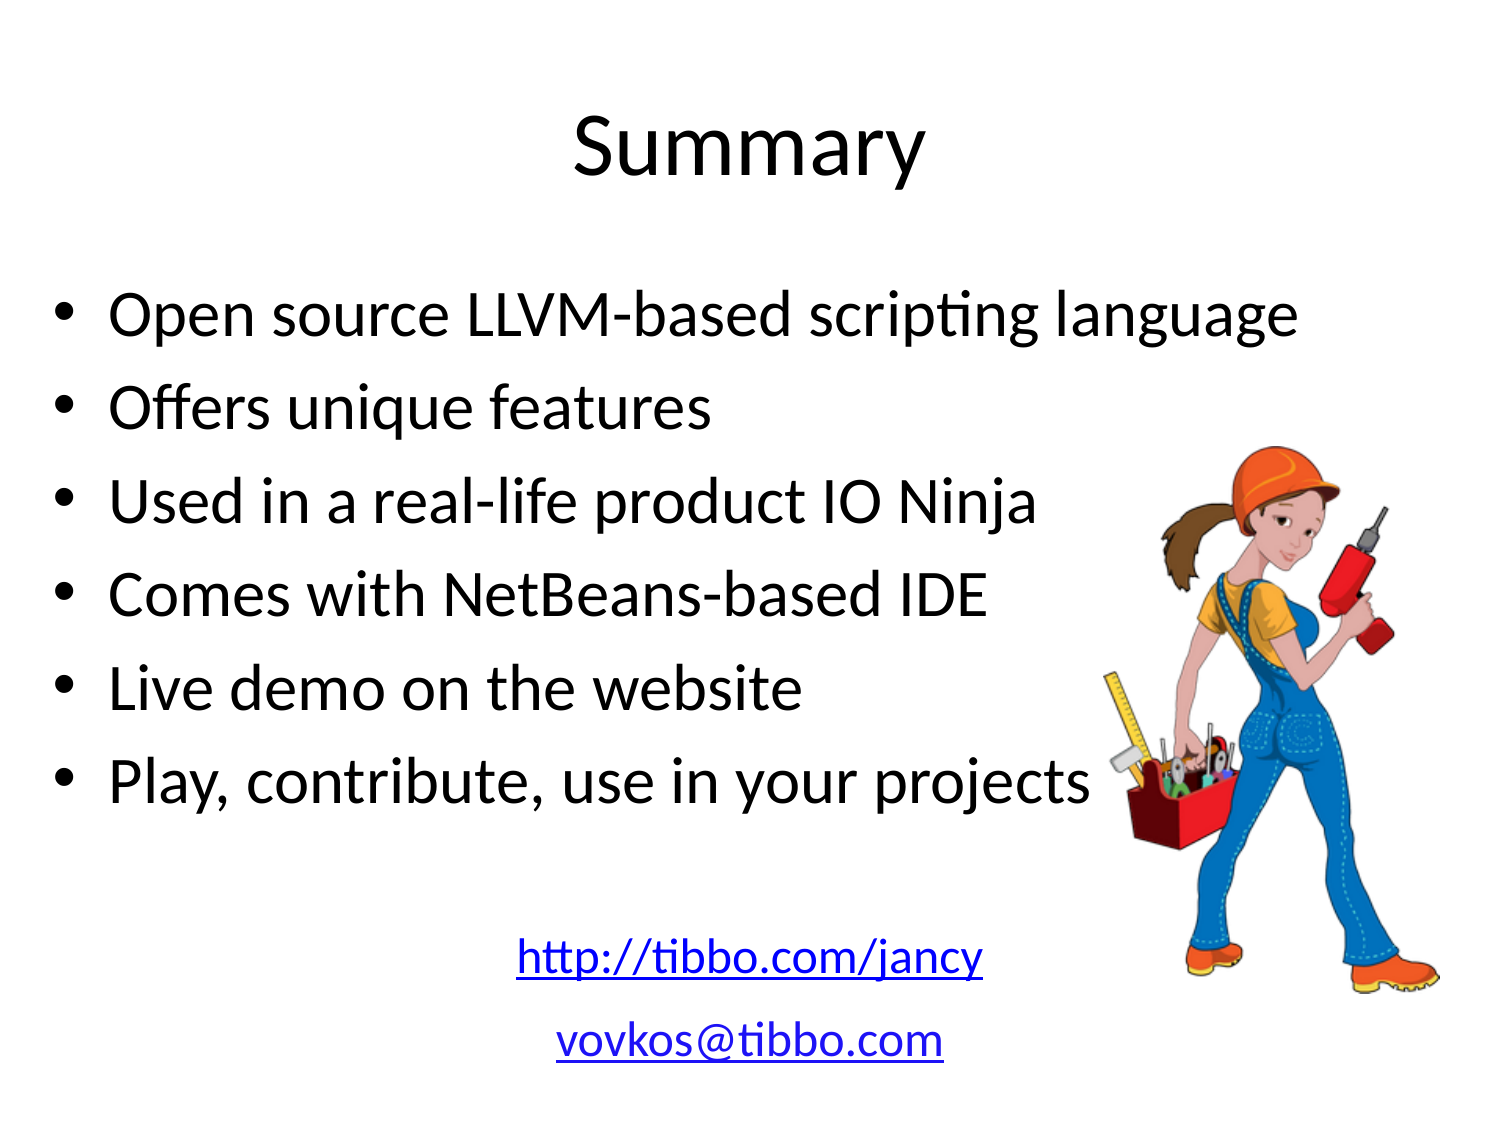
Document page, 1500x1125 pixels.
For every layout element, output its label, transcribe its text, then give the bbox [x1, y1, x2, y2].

title Summary [75, 45, 1425, 233]
picture [1103, 446, 1441, 994]
text_box http://tibbo.com/jancy [501, 915, 999, 991]
list Open source LLVM-based scripting language Offers unique features Used in a real-life product IO Ninja Comes with NetBeans-based IDE Live demo on the website Play, contribute, use in your projects [37, 262, 1425, 1005]
text_box vovkos@tibbo.com [540, 999, 959, 1074]
